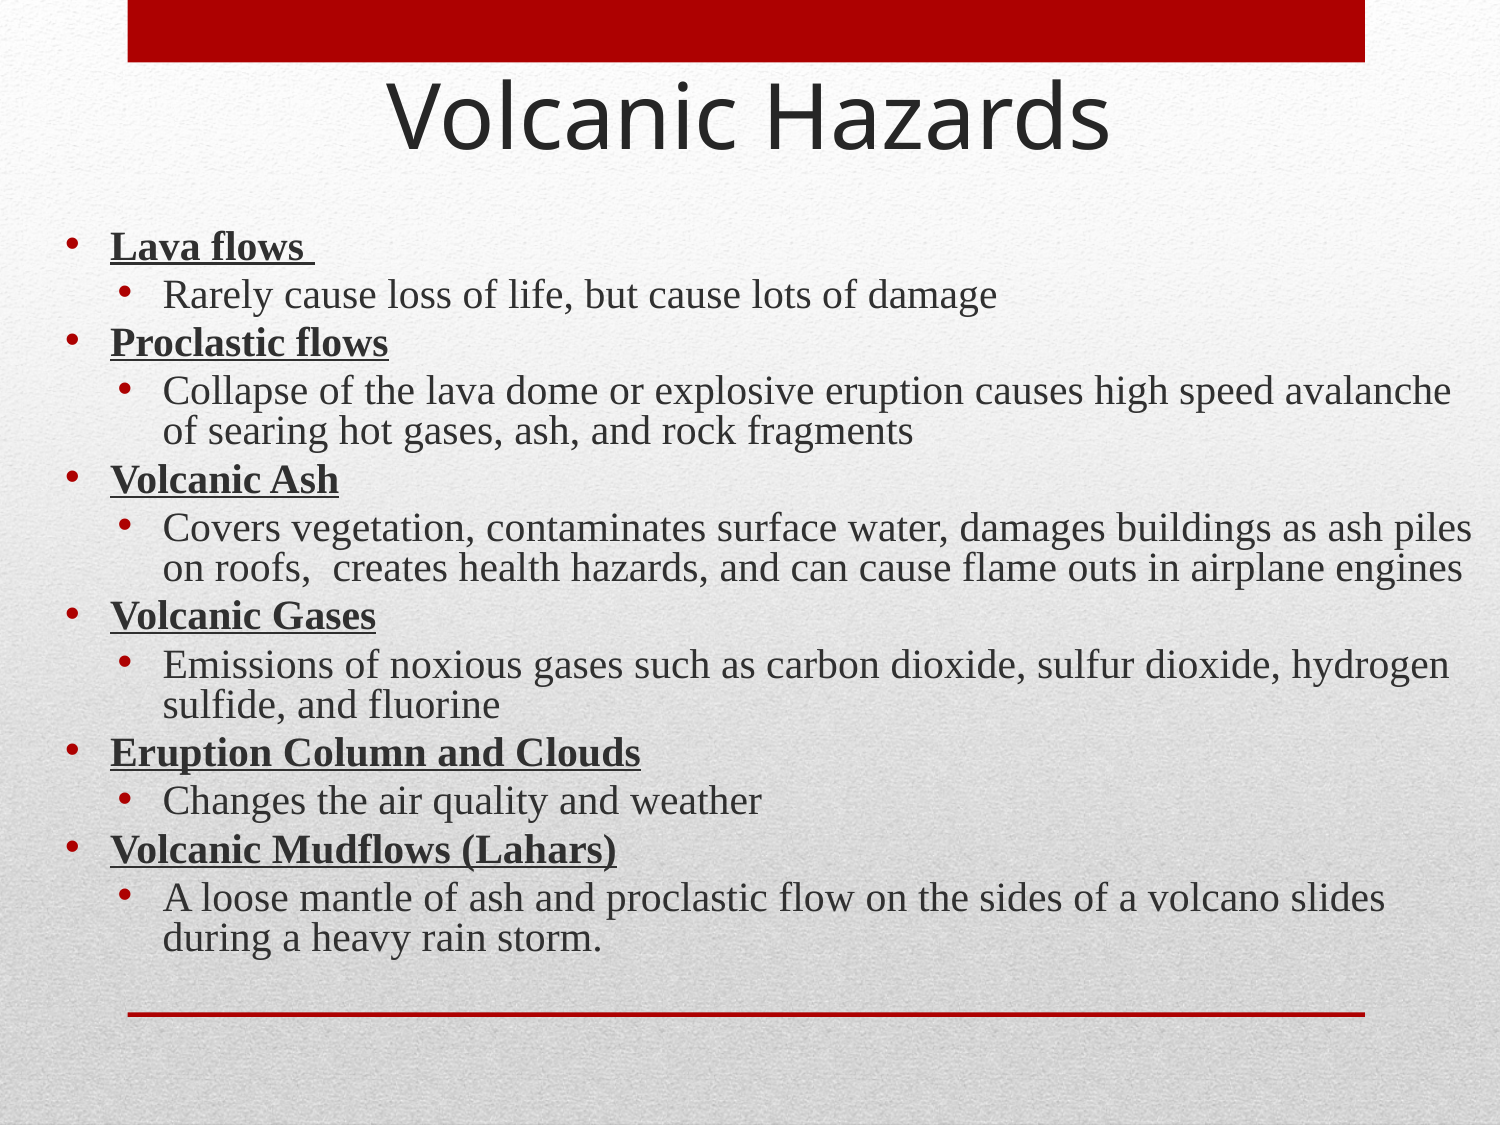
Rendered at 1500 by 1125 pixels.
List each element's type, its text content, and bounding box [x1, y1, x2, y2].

list Lava flows Rarely cause loss of life, but cause lots of damage Proclastic flows Collapse of the lava dome or explosive eruption causes high speed avalanche of searing hot gases, ash, and rock fragments Volcanic Ash Covers vegetation, contaminates surface water, damages buildings as ash piles on roofs, creates health hazards, and can cause flame outs in airplane engines Volcanic Gases Emissions of noxious gases such as carbon dioxide, sulfur dioxide, hydrogen sulfide, and fluorine Eruption Column and Clouds Changes the air quality and weather Volcanic Mudflows (Lahars) A loose mantle of ash and proclastic flow on the sides of a volcano slides during a heavy rain storm. [50, 187, 1500, 1000]
title Volcanic Hazards [62, 0, 1438, 175]
